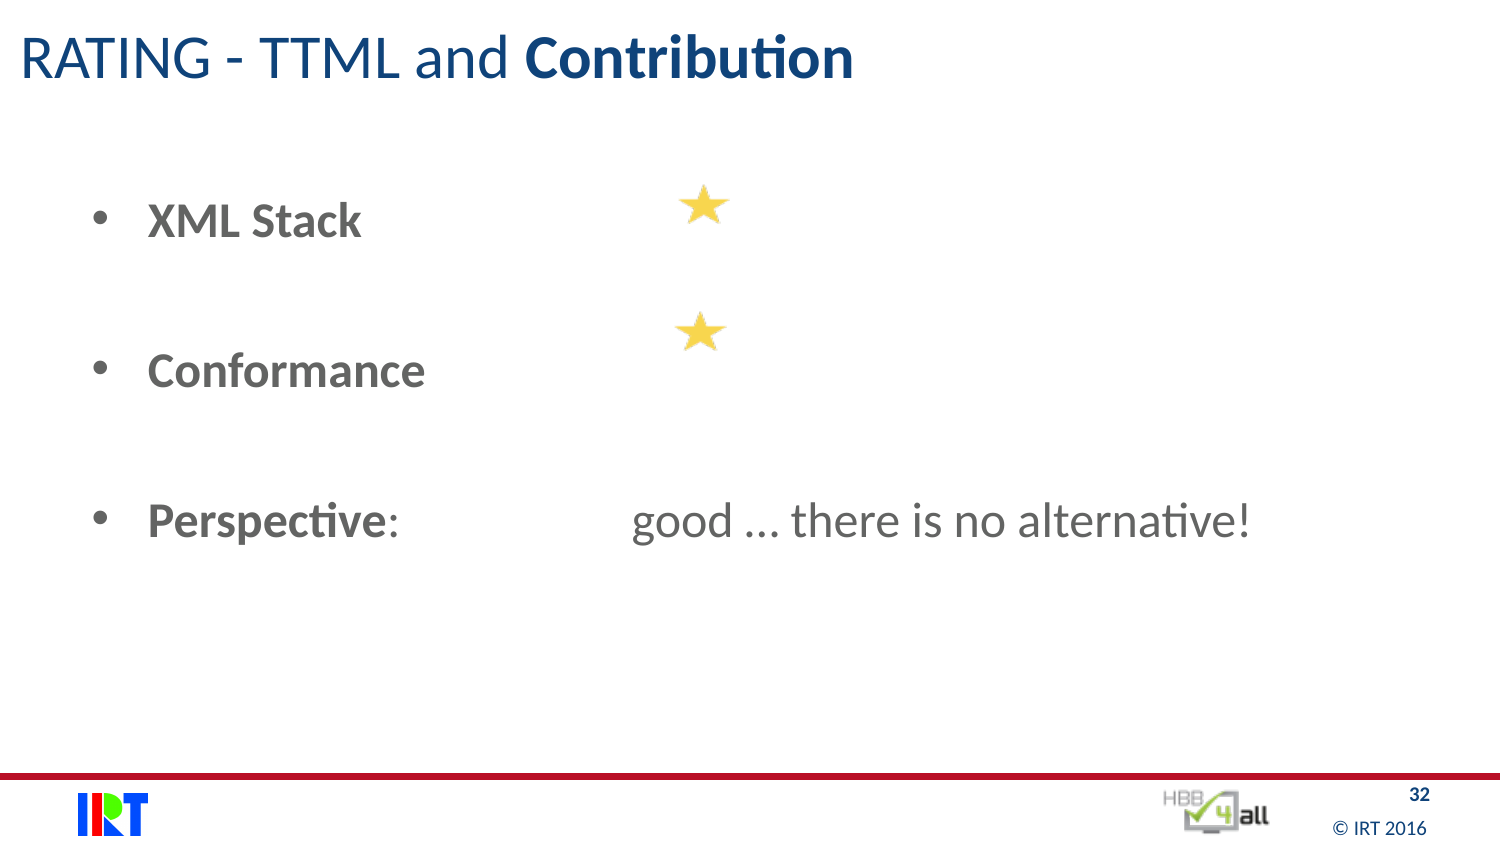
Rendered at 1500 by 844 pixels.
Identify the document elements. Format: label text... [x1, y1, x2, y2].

title RATING - TTML and Contribution [5, 0, 1199, 121]
picture [678, 182, 731, 225]
picture [1163, 788, 1270, 844]
list XML Stack Conformance Perspective: good … there is no alternative! [76, 150, 1427, 788]
picture [78, 793, 148, 836]
picture [674, 309, 727, 352]
